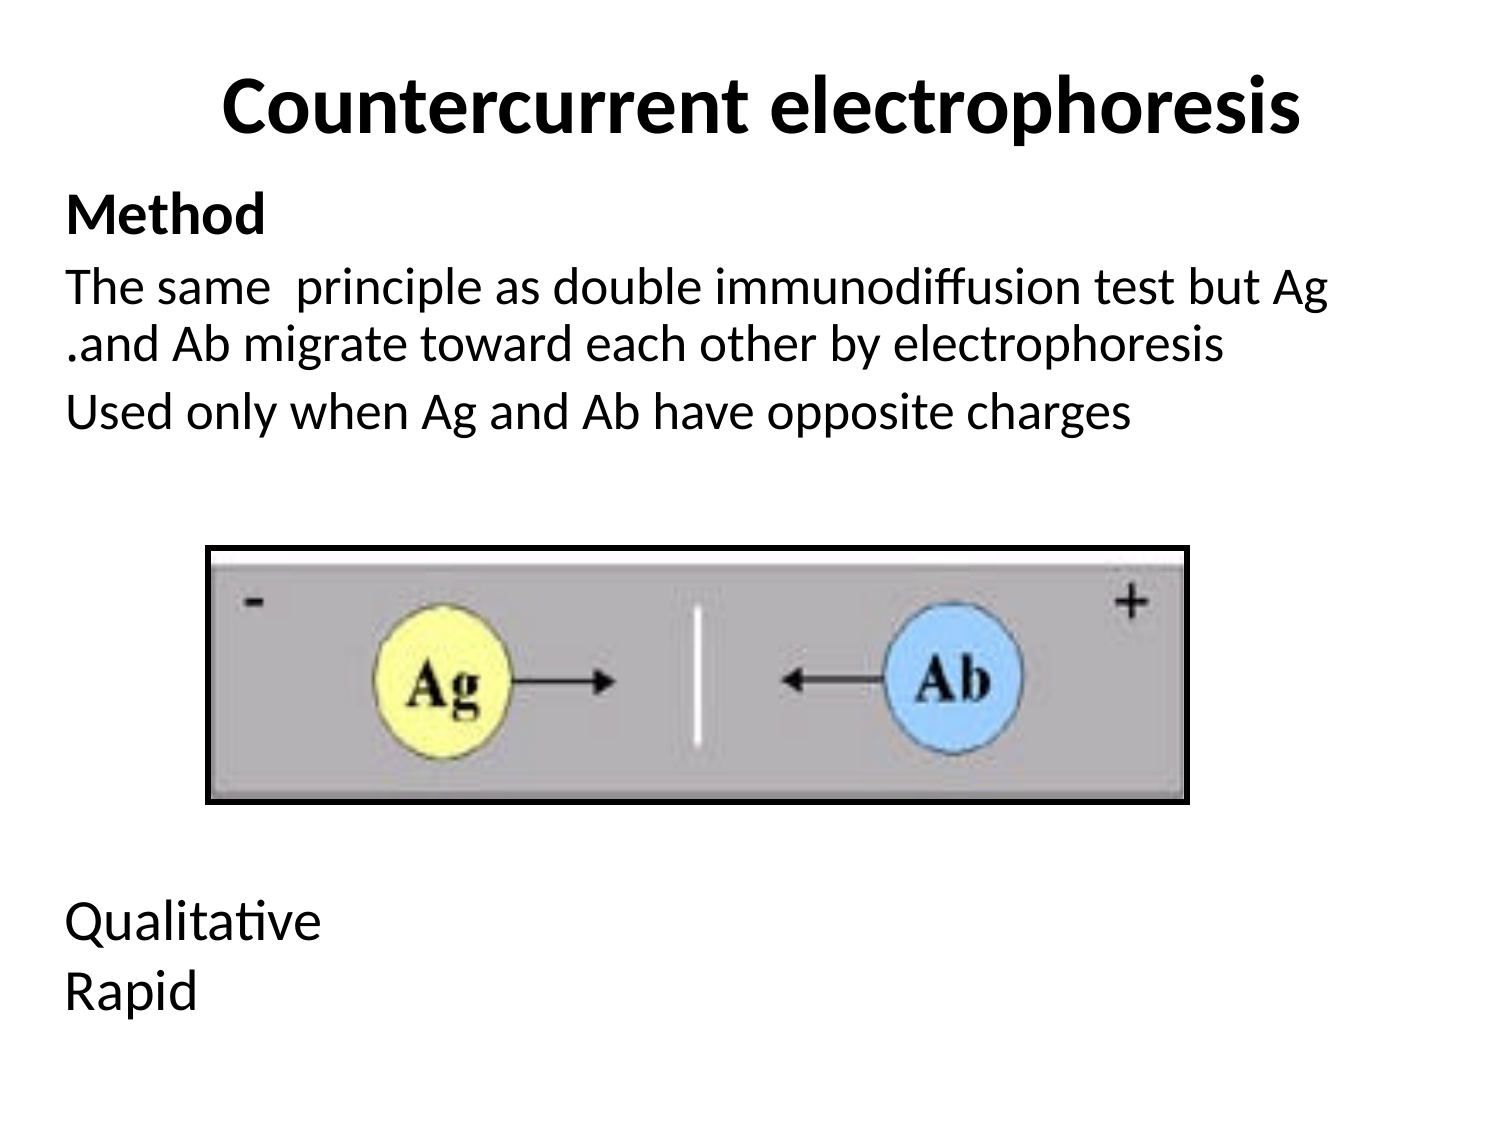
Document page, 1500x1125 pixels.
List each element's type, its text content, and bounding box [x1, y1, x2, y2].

title Countercurrent electrophoresis [125, 37, 1400, 163]
list Method The same principle as double immunodiffusion test but Ag and Ab migrate toward each other by electrophoresis. Used only when Ag and Ab have opposite charges [50, 174, 1450, 500]
text_box Qualitative Rapid [49, 874, 1116, 1030]
picture [210, 550, 1184, 800]
